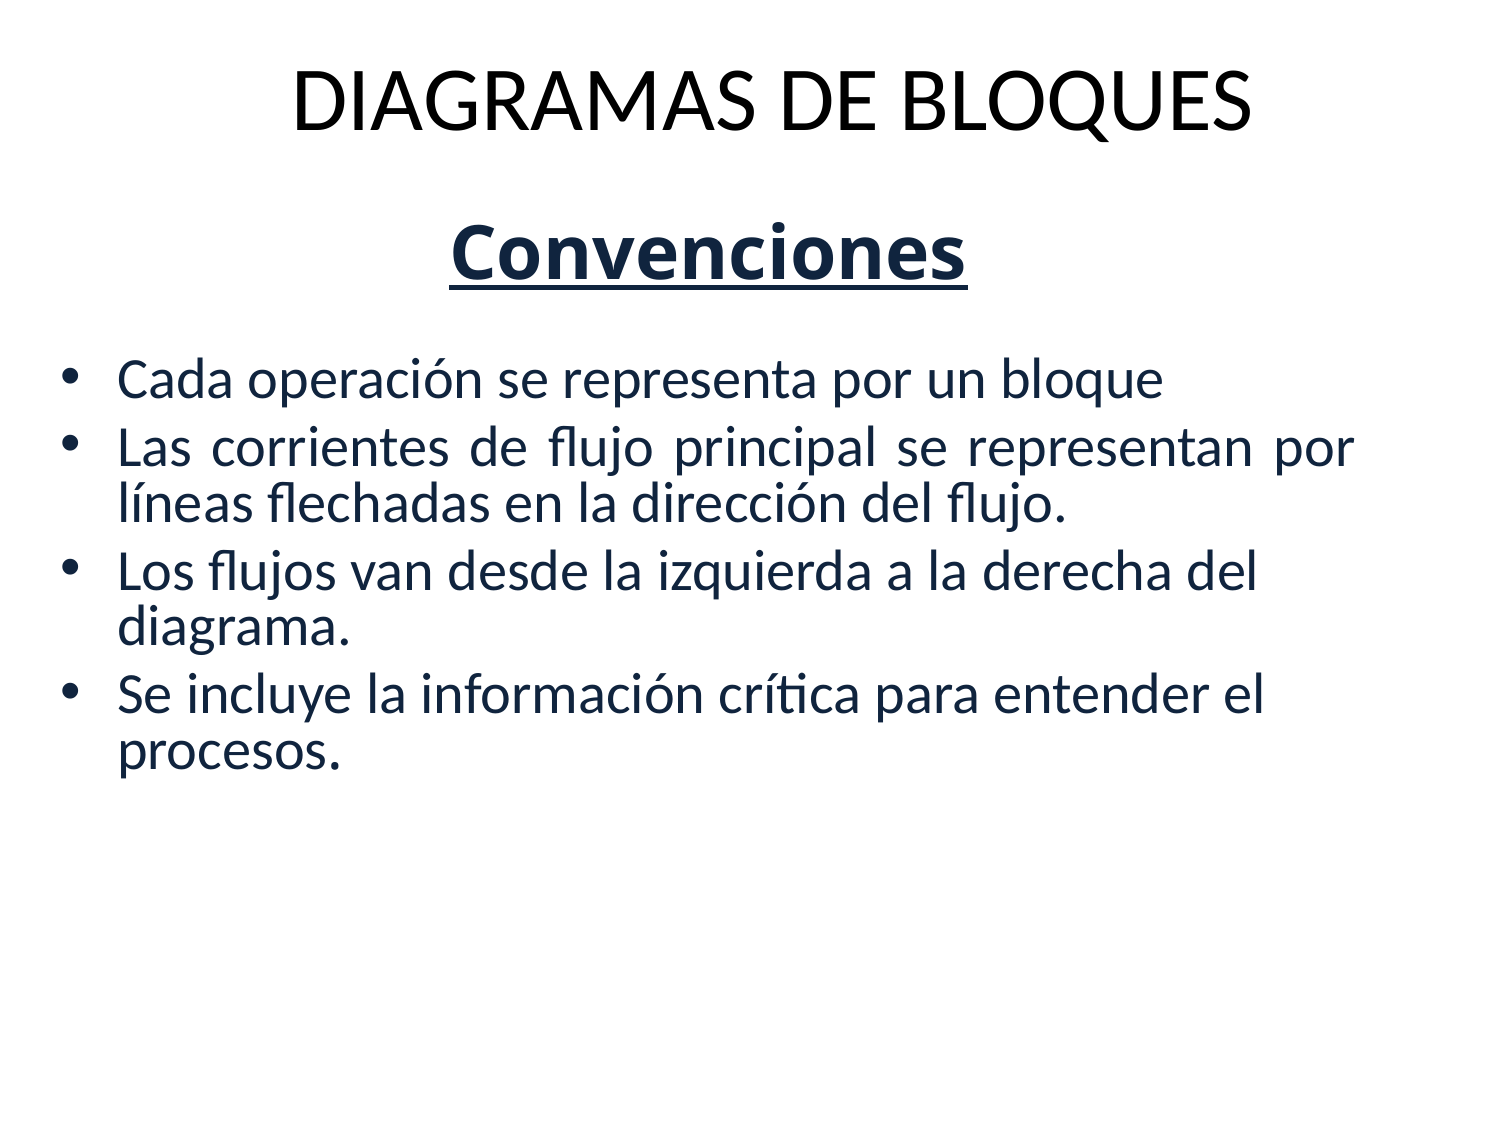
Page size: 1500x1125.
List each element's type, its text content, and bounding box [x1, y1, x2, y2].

list Convenciones Cada operación se representa por un bloque Las corrientes de flujo principal se representan por líneas flechadas en la dirección del flujo. Los flujos van desde la izquierda a la derecha del diagrama. Se incluye la información crítica para entender el procesos. [45, 214, 1372, 890]
title DIAGRAMAS DE BLOQUES [135, 0, 1411, 188]
